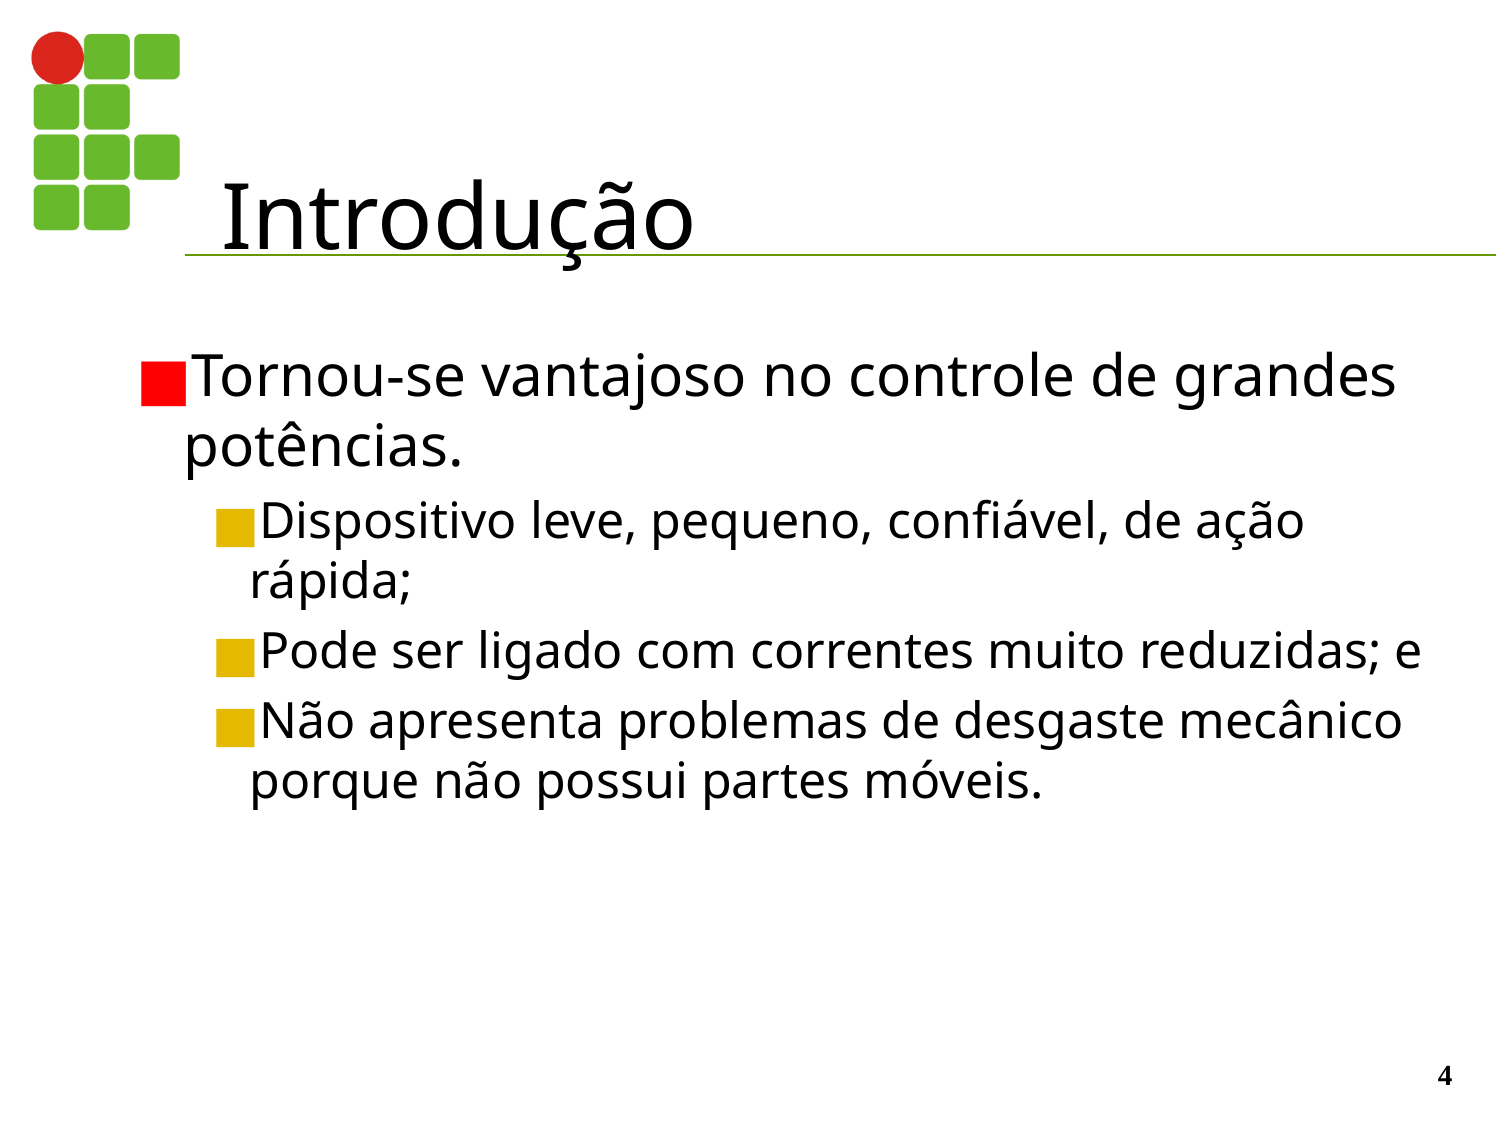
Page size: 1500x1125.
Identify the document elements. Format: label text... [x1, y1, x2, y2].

text_box ‹#› [1155, 1032, 1468, 1100]
picture [29, 30, 182, 232]
title Introdução [206, 35, 1468, 275]
list Tornou-se vantajoso no controle de grandes potências. Dispositivo leve, pequeno, confiável, de ação rápida; Pode ser ligado com correntes muito reduzidas; e Não apresenta problemas de desgaste mecânico porque não possui partes móveis. [46, 331, 1469, 1032]
